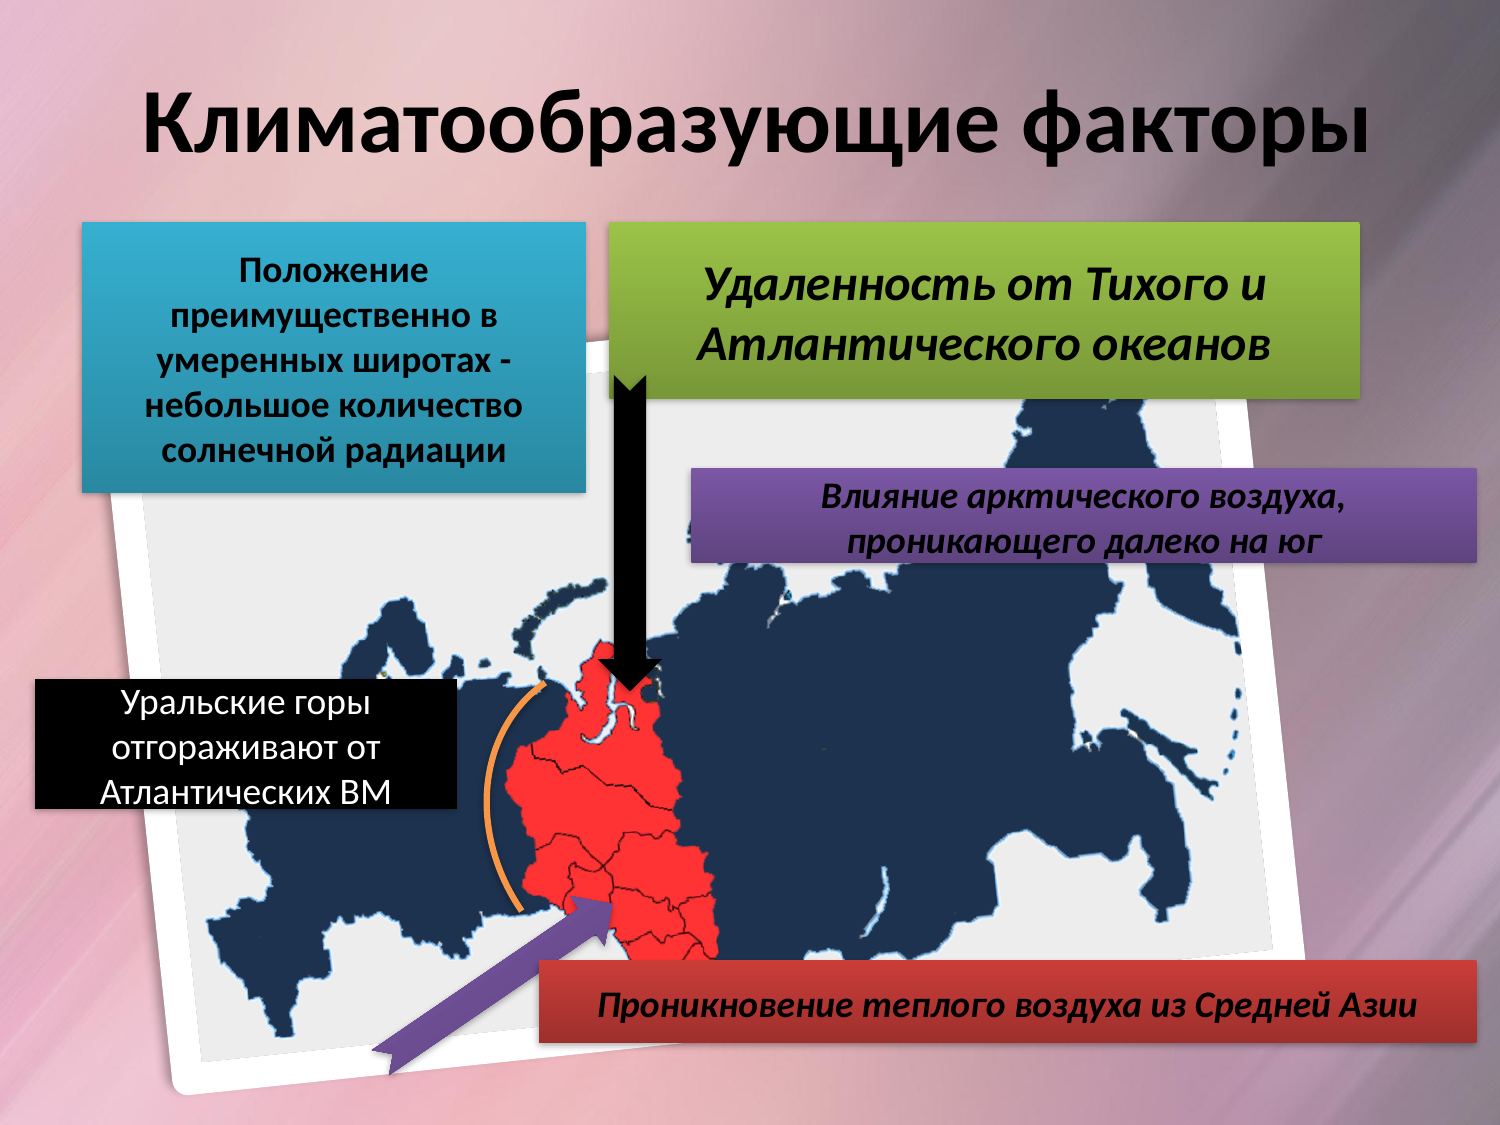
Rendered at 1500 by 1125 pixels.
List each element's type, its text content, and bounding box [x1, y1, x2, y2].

text_box Проникновение теплого воздуха из Средней Азии [539, 960, 1477, 1043]
text_box Уральские горы отгораживают от Атлантических ВМ [35, 679, 159, 809]
picture [0, 0, 1500, 1125]
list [164, 362, 1243, 1008]
text_box [371, 1016, 476, 1076]
text_box Влияние арктического воздуха, проникающего далеко на юг [1247, 468, 1477, 563]
text_box Положение преимущественно в умеренных широтах - небольшое количество солнечной радиации [82, 222, 586, 493]
text_box Удаленность от Тихого и Атлантического океанов [609, 222, 1360, 399]
title Климатообразующие факторы [75, 45, 1442, 188]
